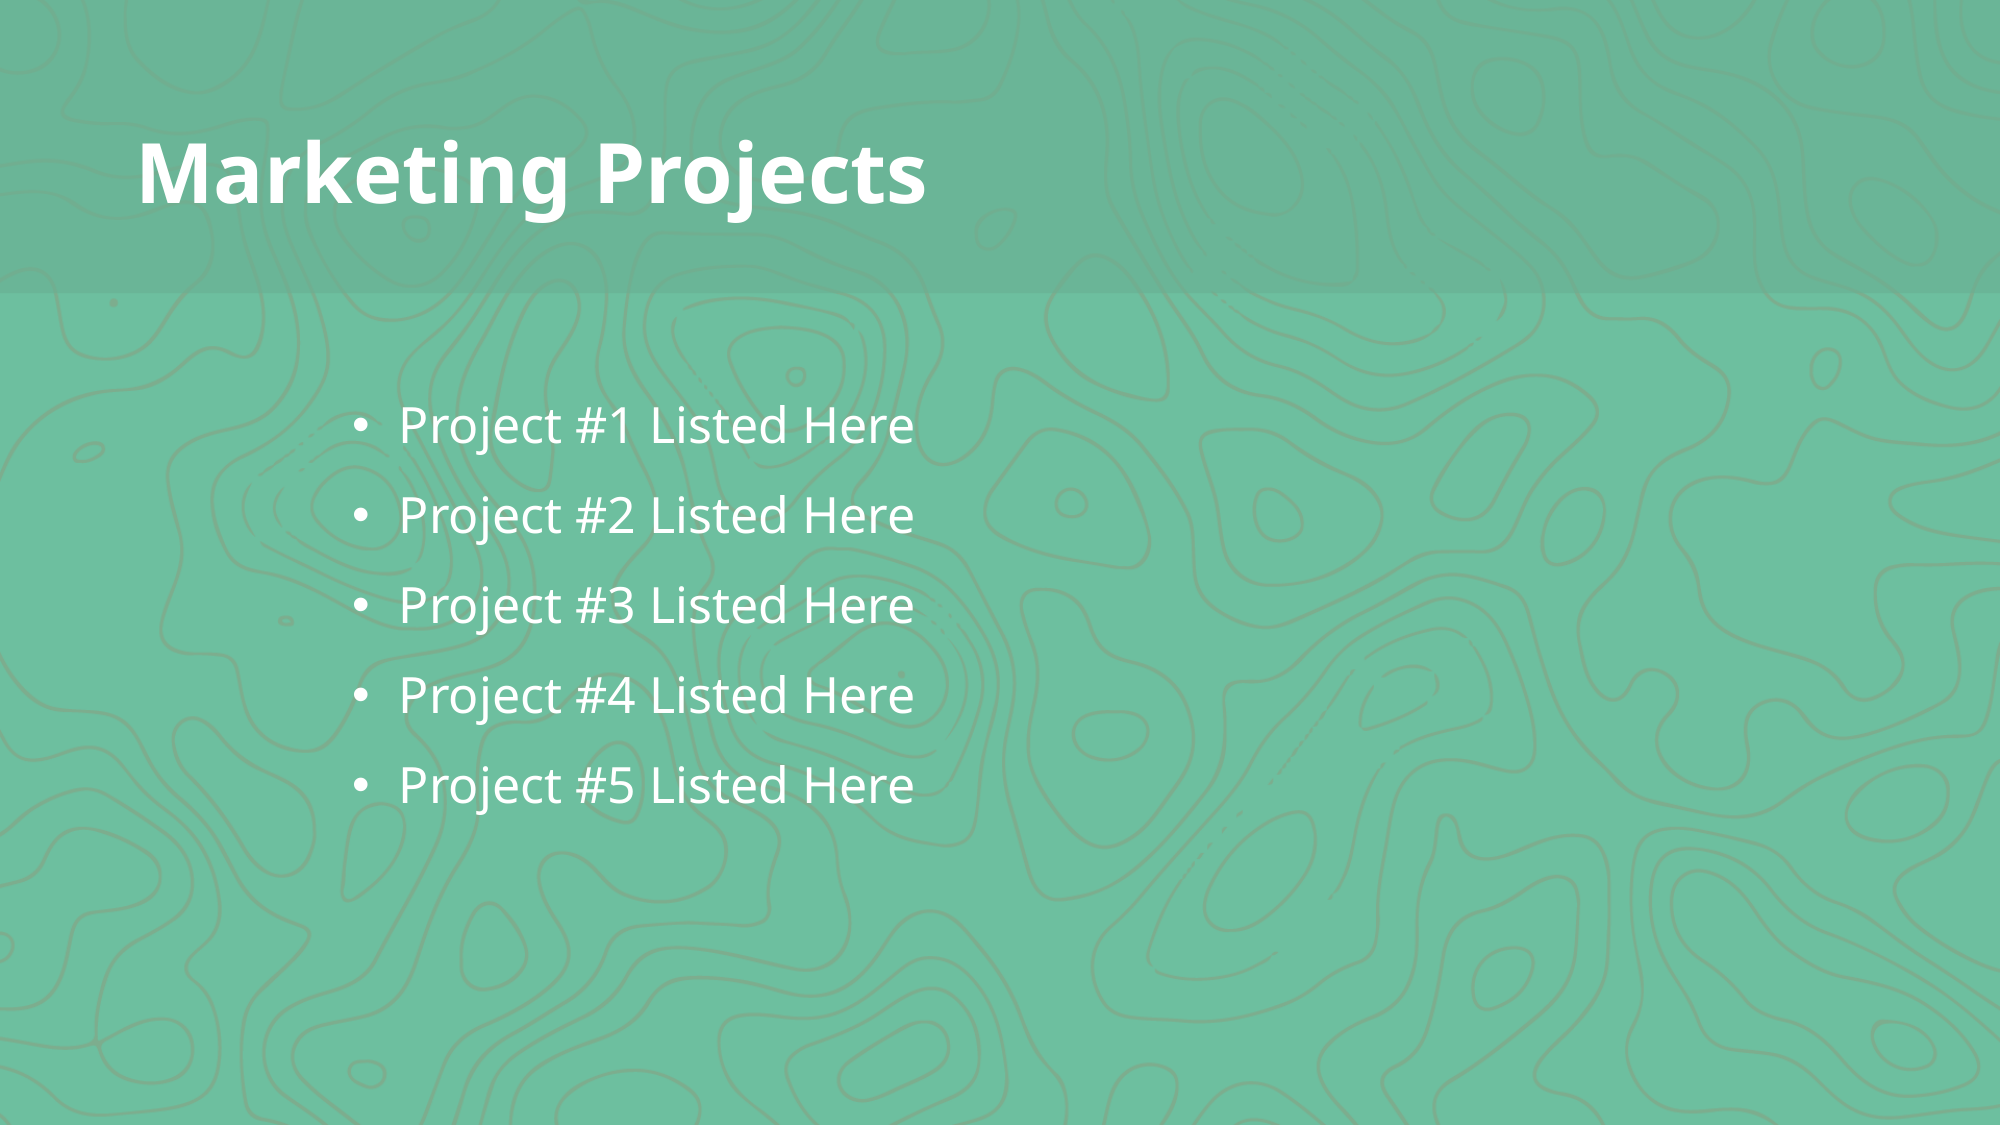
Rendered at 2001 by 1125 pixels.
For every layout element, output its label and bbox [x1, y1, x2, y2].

list [0, 0, 2000, 1125]
